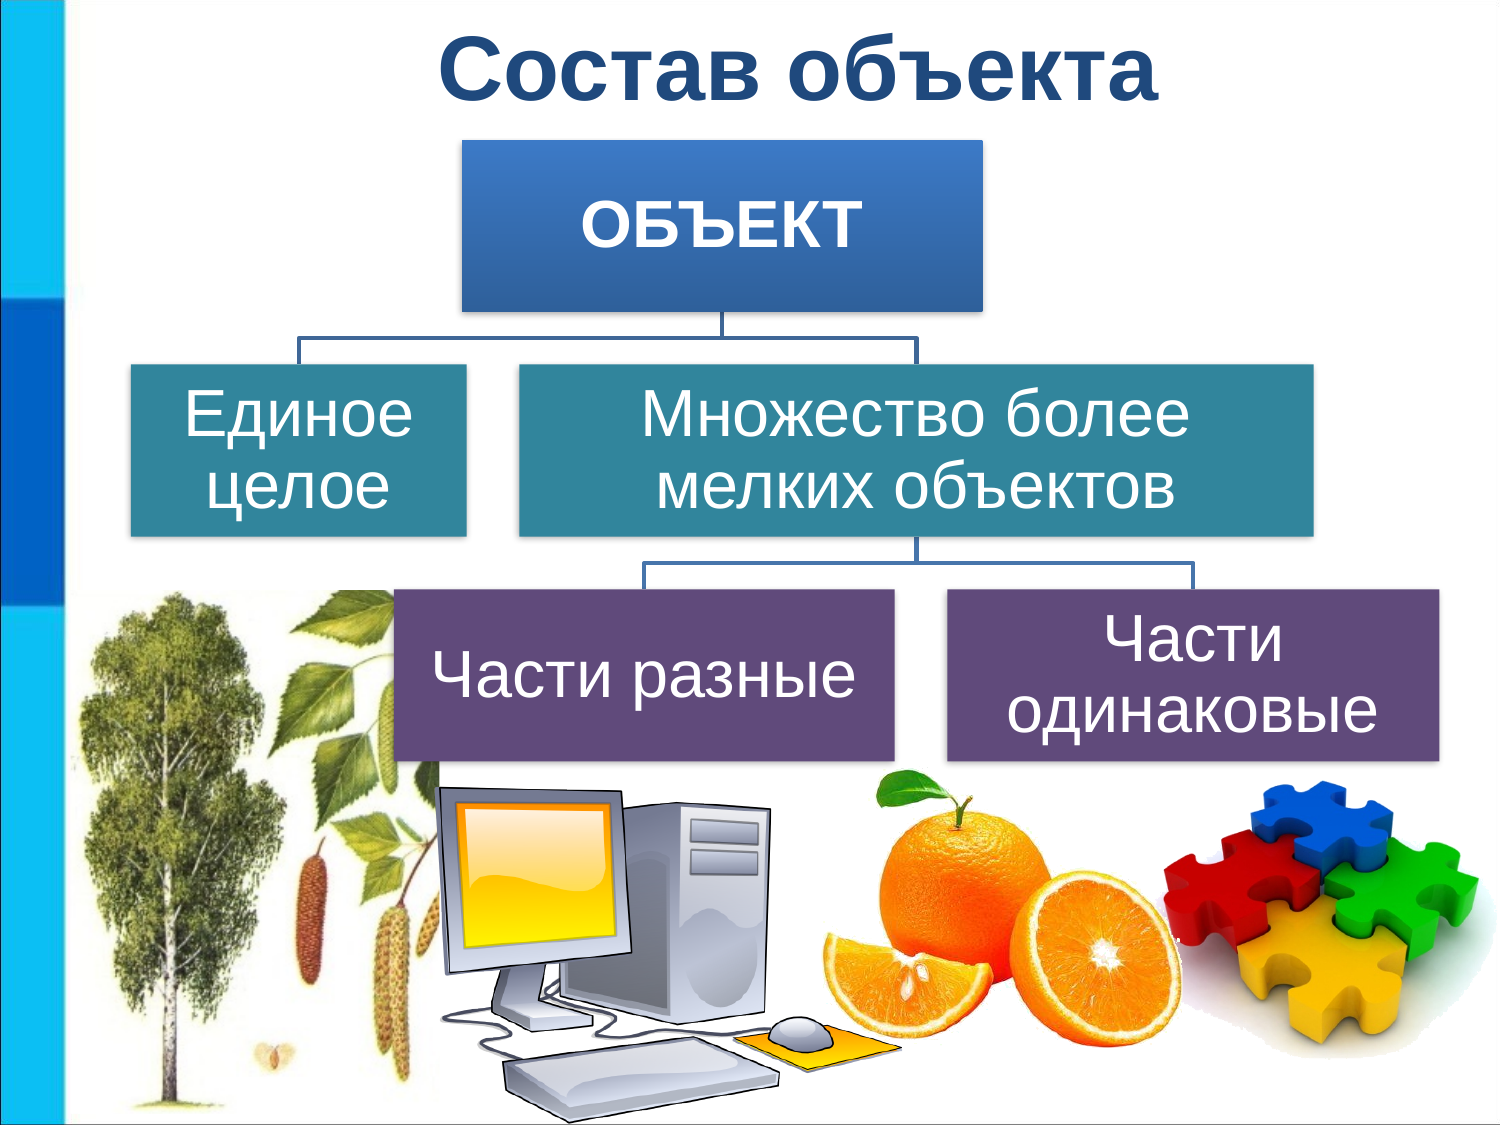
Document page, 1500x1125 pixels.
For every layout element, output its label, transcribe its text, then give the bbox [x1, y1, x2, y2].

title Состав объекта [171, 11, 1425, 116]
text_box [116, 140, 1454, 762]
picture [0, 0, 1500, 1125]
